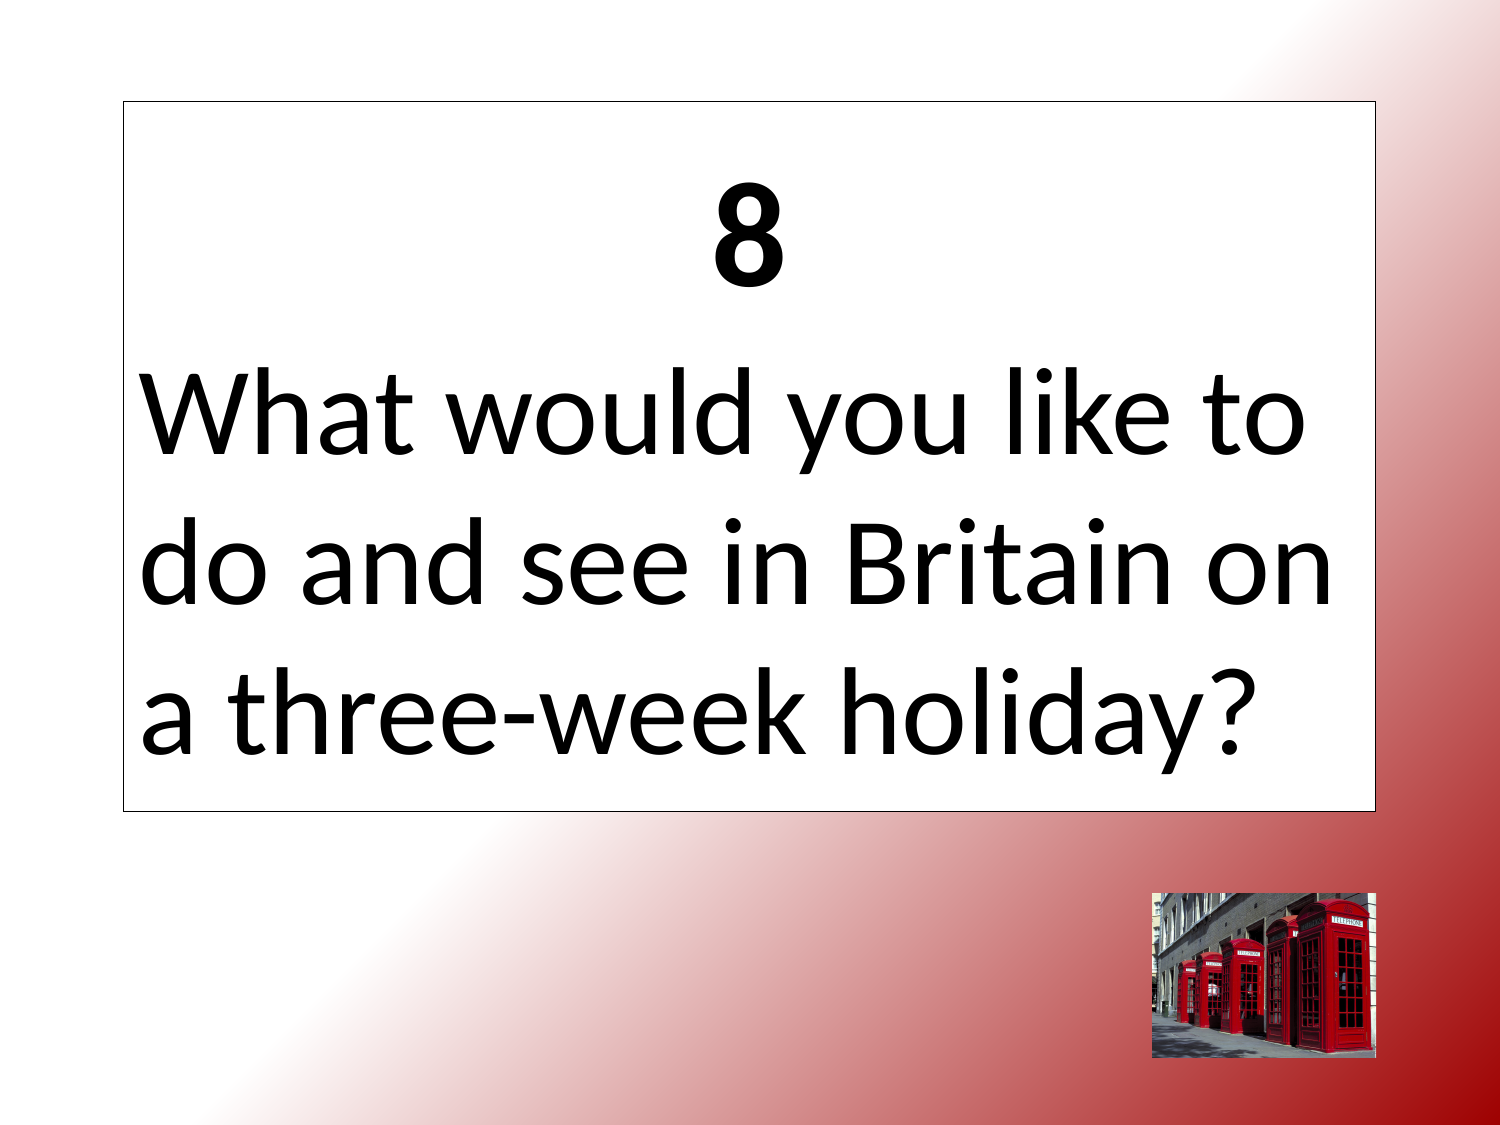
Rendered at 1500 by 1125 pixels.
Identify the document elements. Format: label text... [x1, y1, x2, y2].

text_box 8 What would you like to do and see in Britain on a three-week holiday? [123, 101, 1376, 812]
picture [1151, 892, 1377, 1059]
